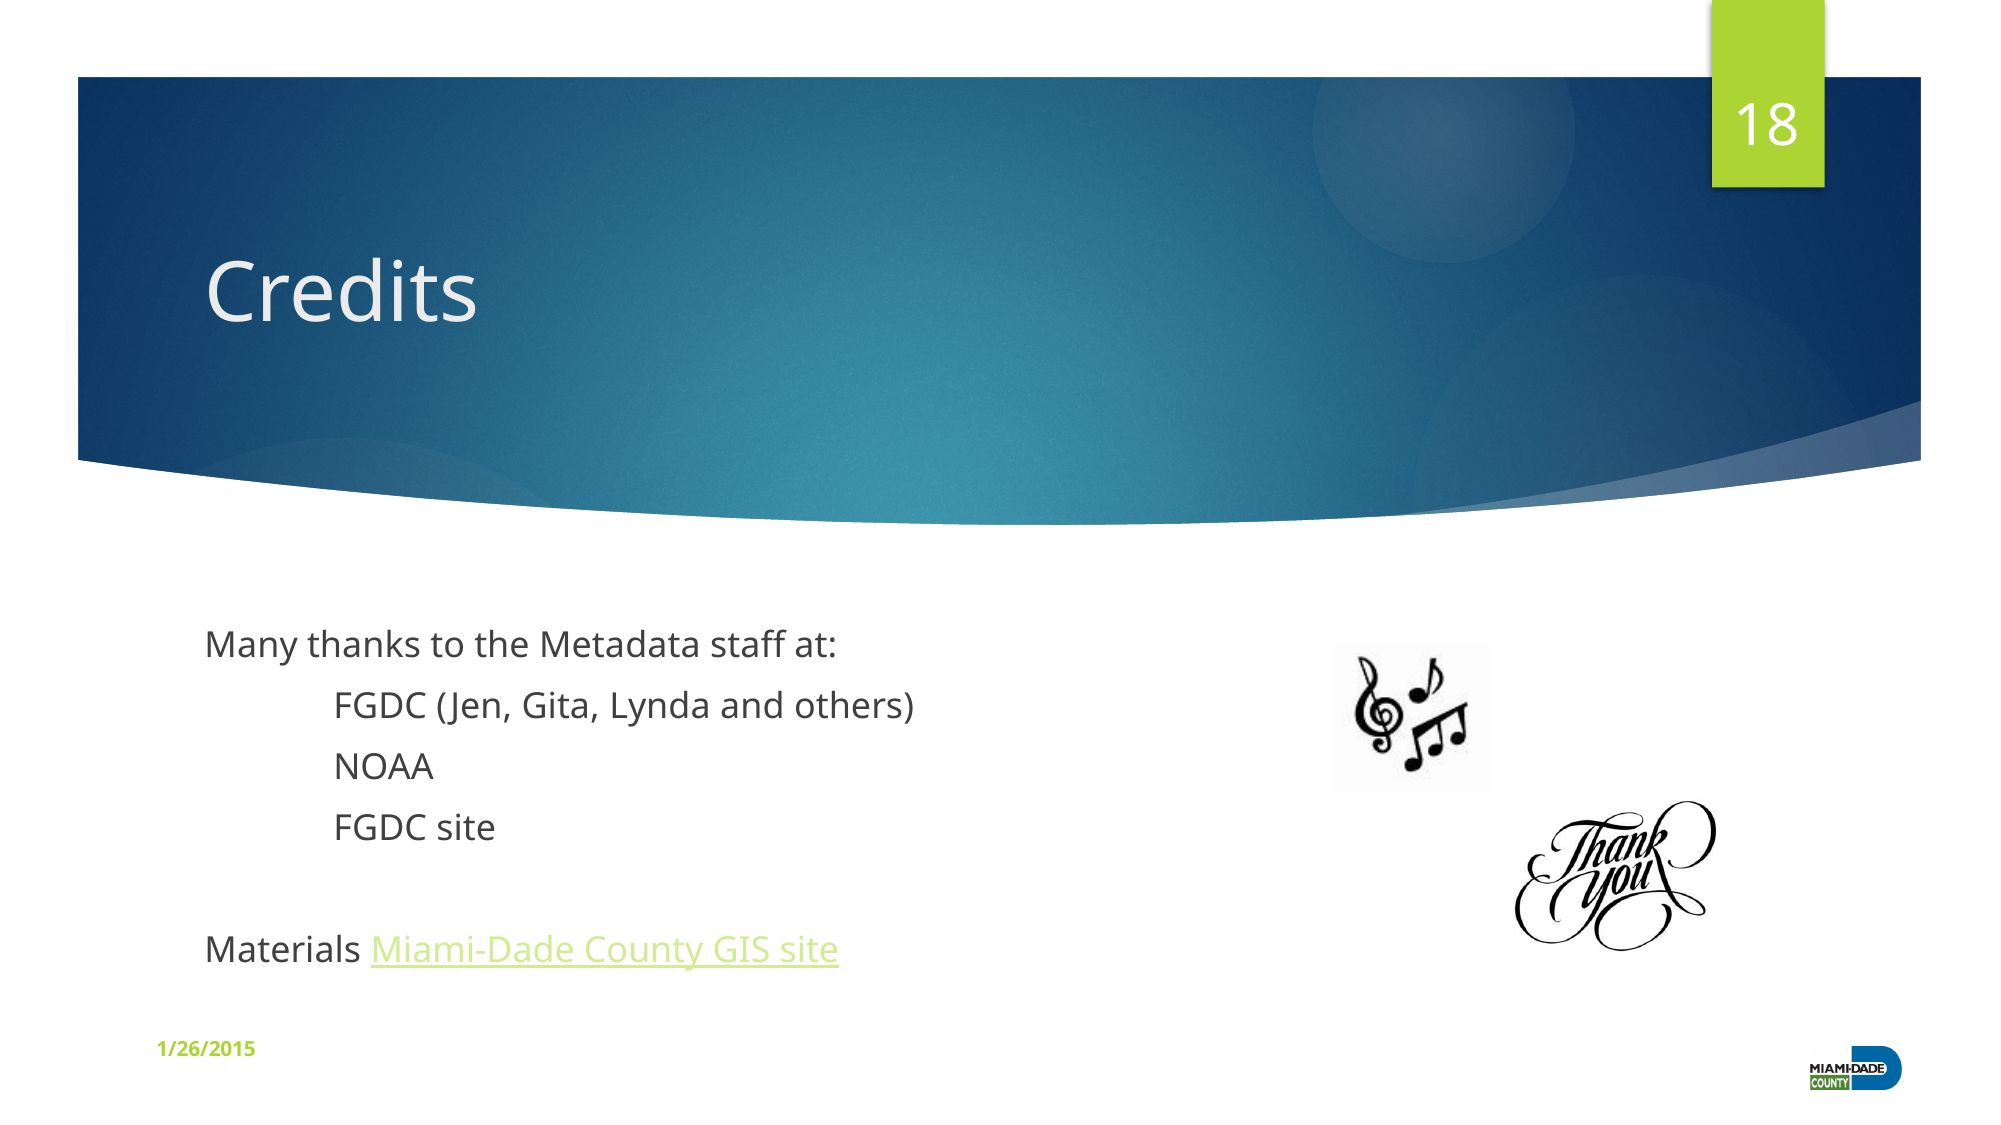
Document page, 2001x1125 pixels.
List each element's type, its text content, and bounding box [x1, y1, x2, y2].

picture [1809, 1046, 1904, 1090]
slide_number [108, 1027, 271, 1078]
list Many thanks to the Metadata staff at: FGDC (Jen, Gita, Lynda and others) NOAA FGDC site Materials Miami-Dade County GIS site [189, 553, 1638, 988]
picture [1331, 640, 1493, 792]
slide_number 18 [1698, 48, 1836, 175]
picture [1514, 799, 1717, 954]
title Credits [189, 174, 1638, 401]
